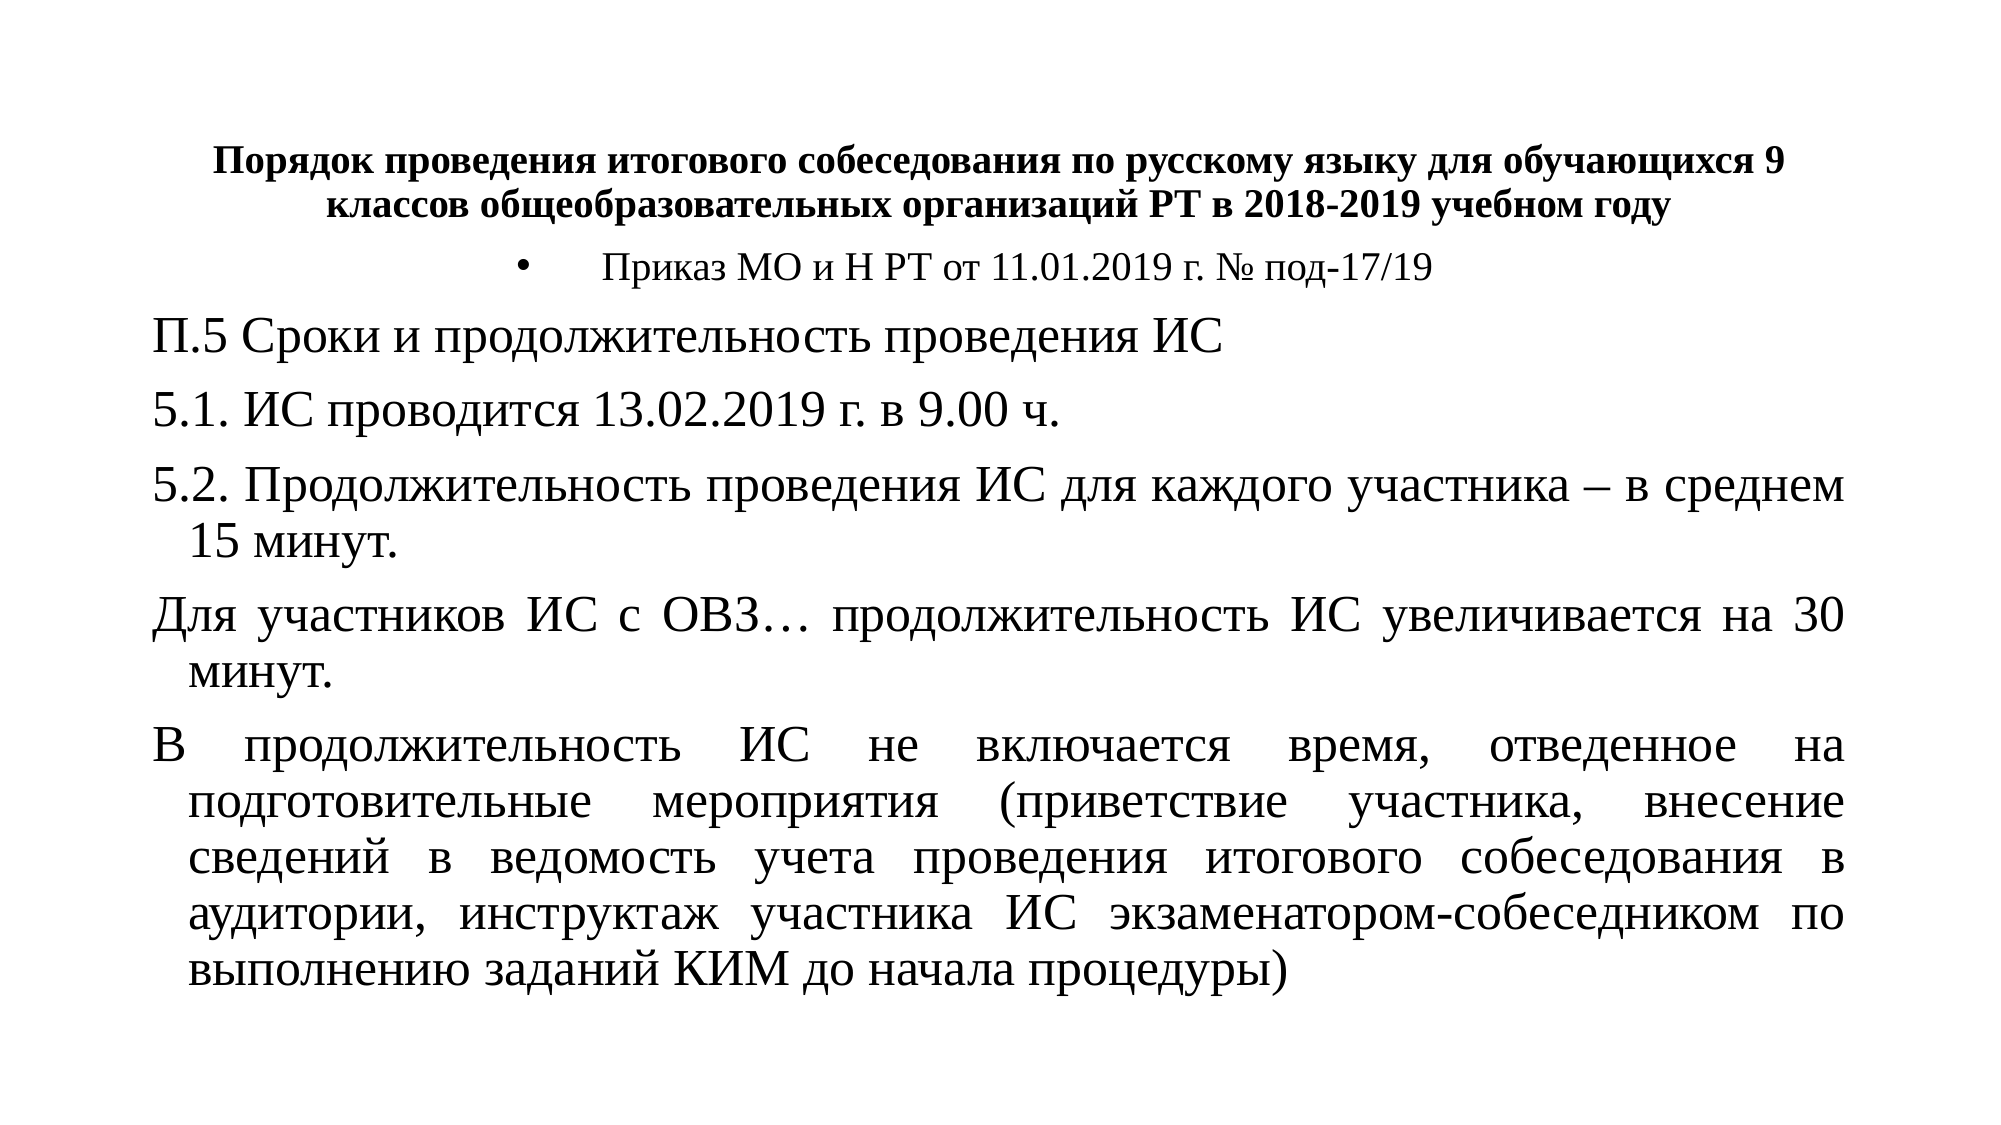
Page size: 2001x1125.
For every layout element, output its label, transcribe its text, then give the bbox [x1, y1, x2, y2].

list Порядок проведения итогового собеседования по русскому языку для обучающихся 9 классов общеобразовательных организаций РТ в 2018-2019 учебном году Приказ МО и Н РТ от 11.01.2019 г. № под-17/19 П.5 Сроки и продолжительность проведения ИС 5.1. ИС проводится 13.02.2019 г. в 9.00 ч. 5.2. Продолжительность проведения ИС для каждого участника – в среднем 15 минут. Для участников ИС с ОВЗ… продолжительность ИС увеличивается на 30 минут. В продолжительность ИС не включается время, отведенное на подготовительные мероприятия (приветствие участника, внесение сведений в ведомость учета проведения итогового собеседования в аудитории, инструктаж участника ИС экзаменатором-собеседником по выполнению заданий КИМ до начала процедуры) [137, 50, 1863, 1014]
